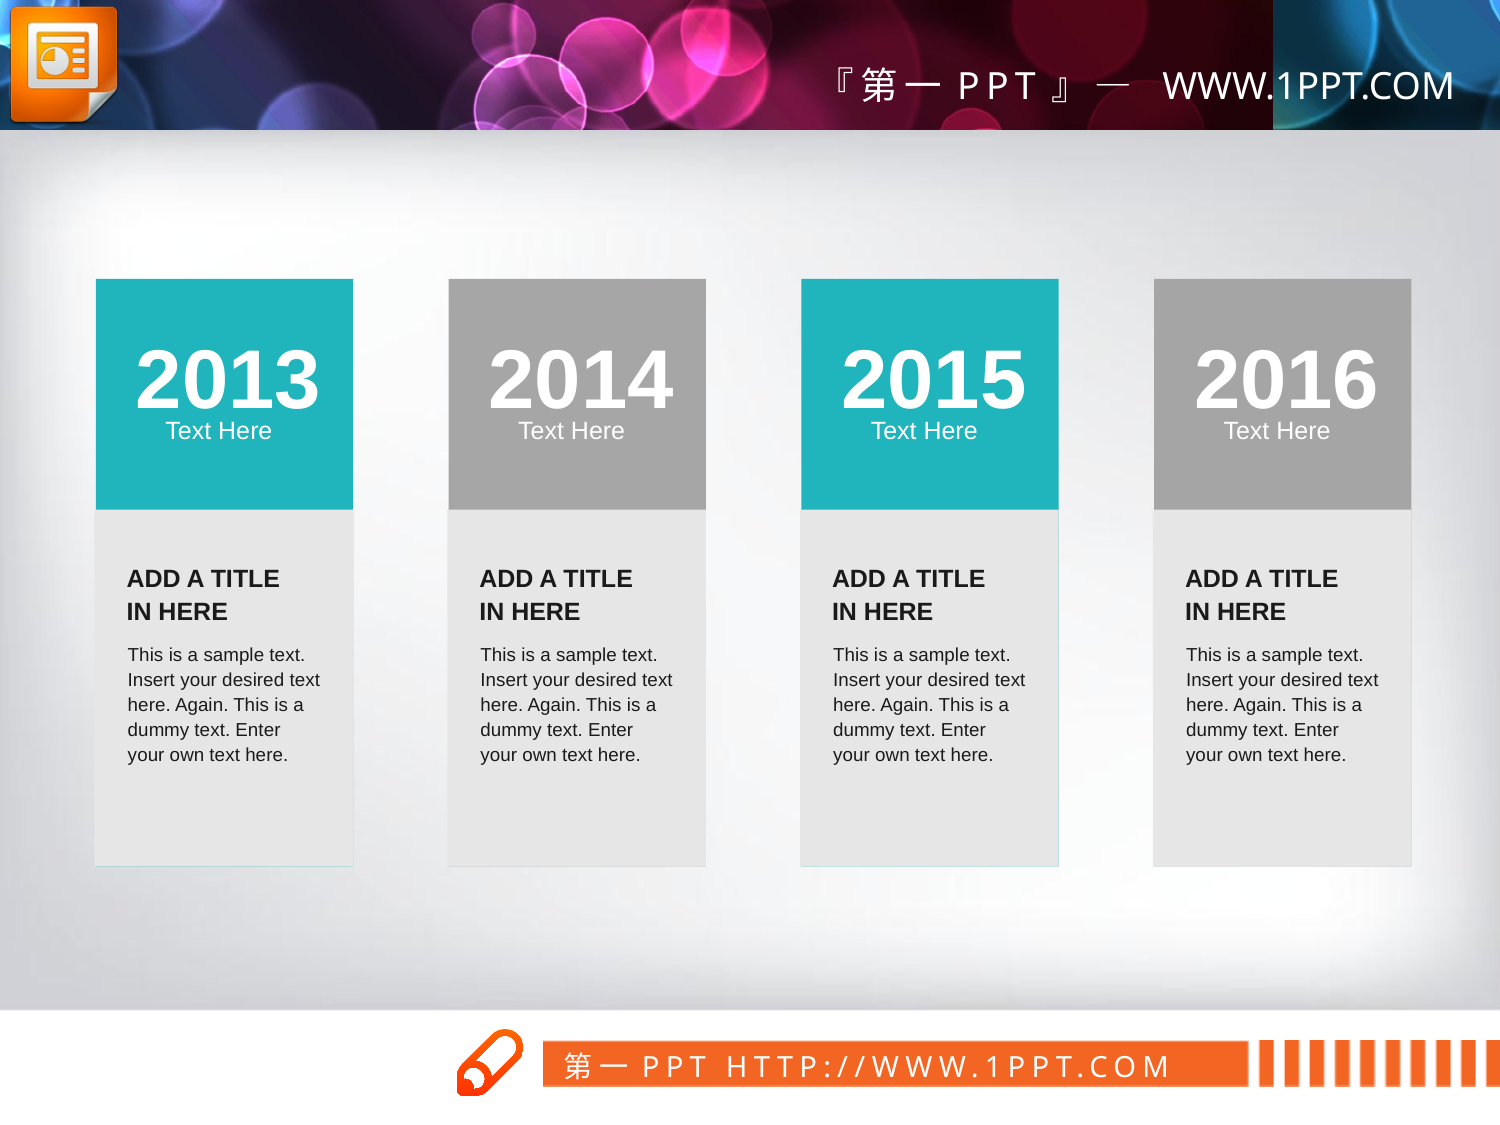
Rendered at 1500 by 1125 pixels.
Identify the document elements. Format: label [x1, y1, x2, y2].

text_box [1152, 278, 1412, 867]
picture [0, 0, 1500, 1012]
picture [543, 1040, 1500, 1087]
text_box [94, 278, 354, 867]
text_box [799, 278, 1059, 867]
text_box [447, 278, 707, 867]
